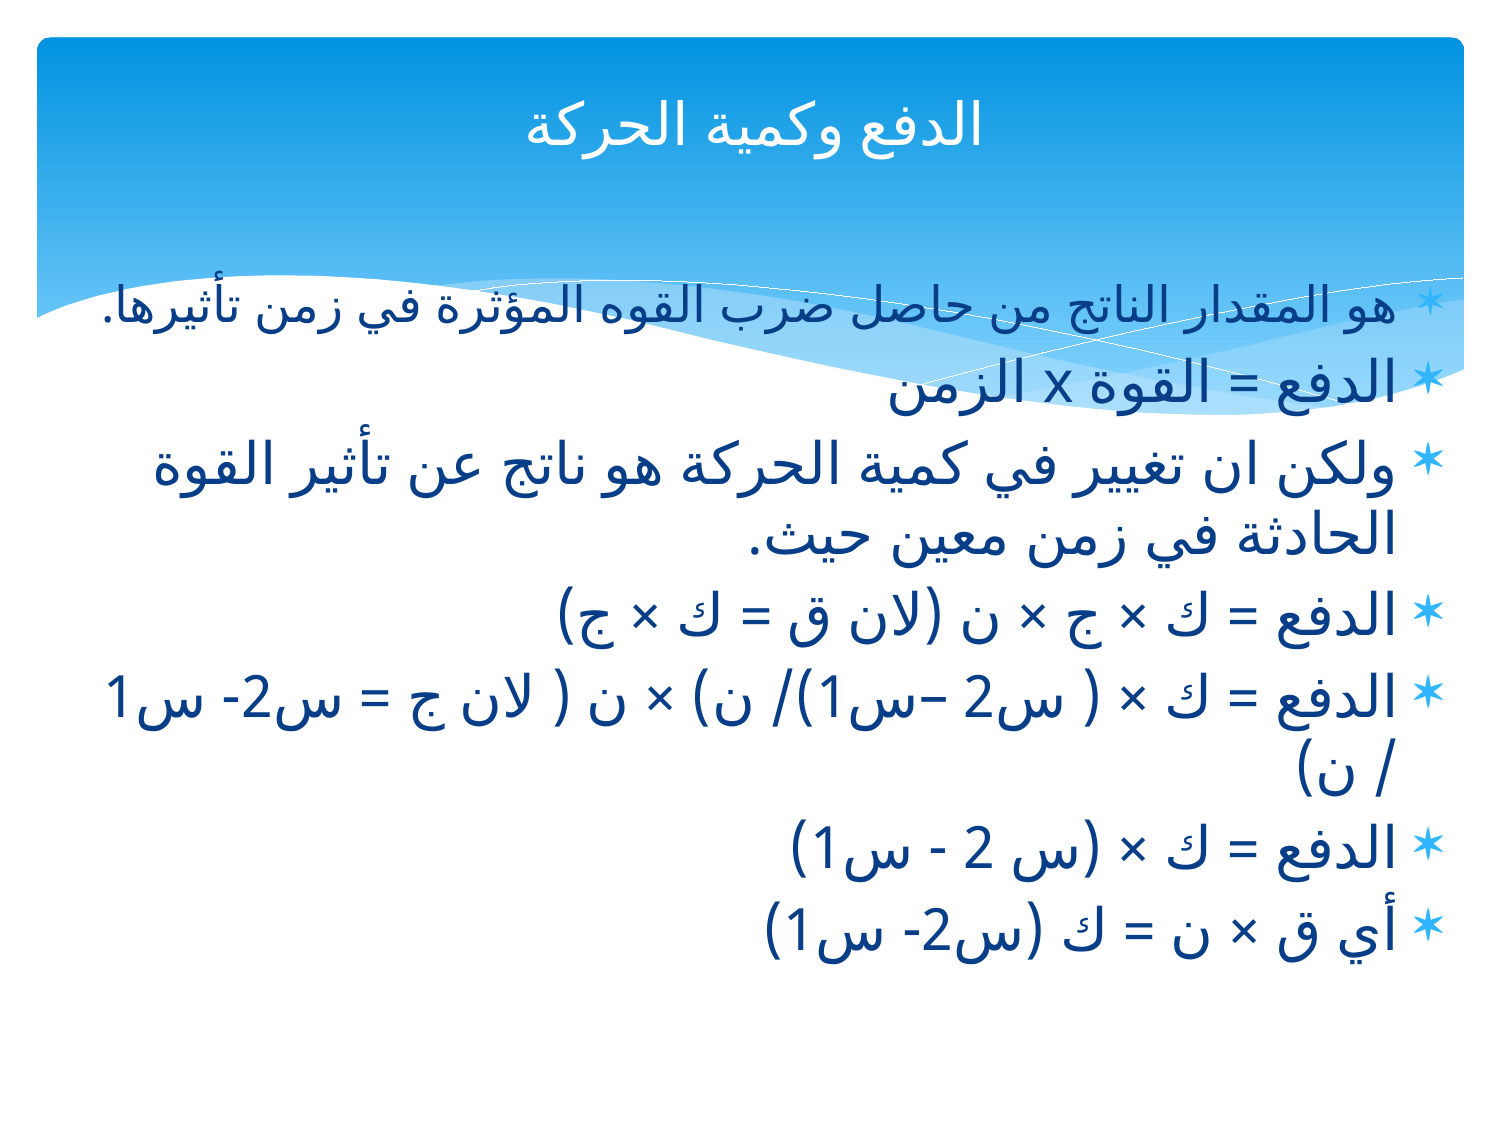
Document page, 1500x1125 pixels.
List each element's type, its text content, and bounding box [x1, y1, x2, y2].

title الدفع وكمية الحركة [75, 78, 1436, 244]
list هو المقدار الناتج من حاصل ضرب القوه المؤثرة في زمن تأثيرها. الدفع = القوة x الزمن ولكن ان تغيير في كمية الحركة هو ناتج عن تأثير القوة الحادثة في زمن معين حيث. الدفع = ك × ج × ن (لان ق = ك × ج) الدفع = ك × ( س2 –س1)/ ن) × ن ( لان ج = س2- س1 / ن) الدفع = ك × (س 2 - س1) أي ق × ن = ك (س2- س1) [75, 125, 1459, 1005]
